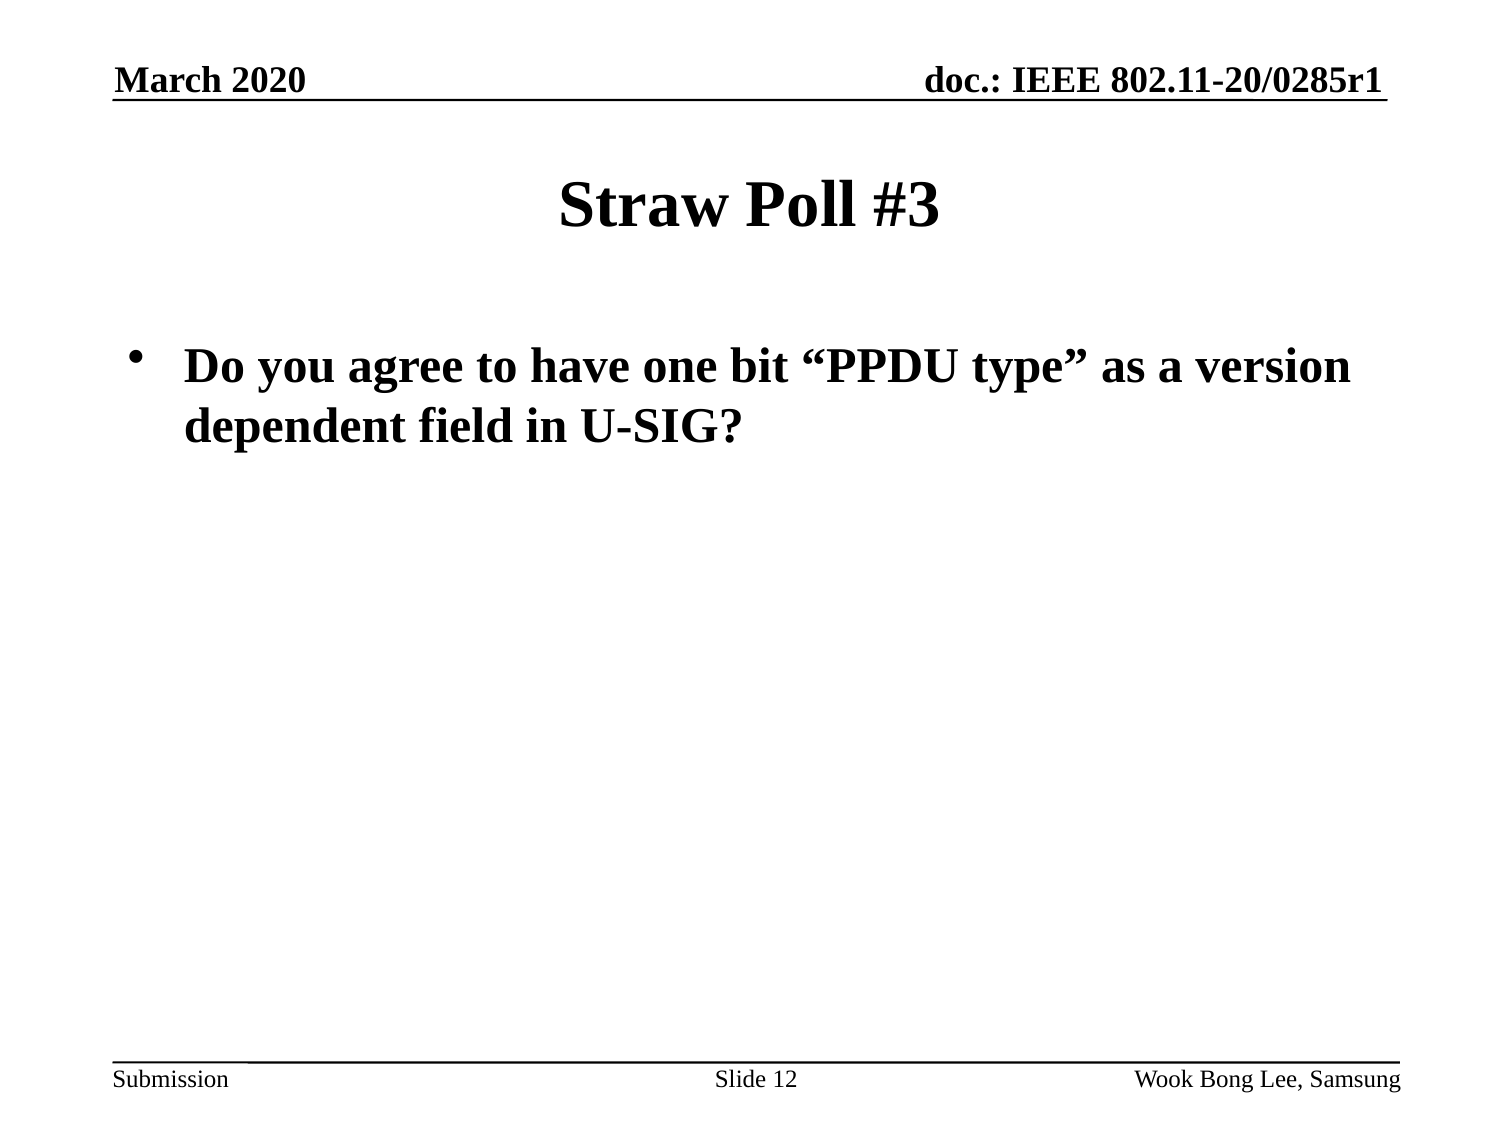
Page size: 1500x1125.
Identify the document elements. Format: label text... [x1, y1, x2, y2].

title Straw Poll #3 [112, 112, 1388, 288]
slide_number Slide 12 [712, 1061, 800, 1093]
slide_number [114, 54, 309, 101]
list Do you agree to have one bit “PPDU type” as a version dependent field in U-SIG? [112, 324, 1388, 1001]
footer Wook Bong Lee, Samsung [1130, 1061, 1402, 1093]
